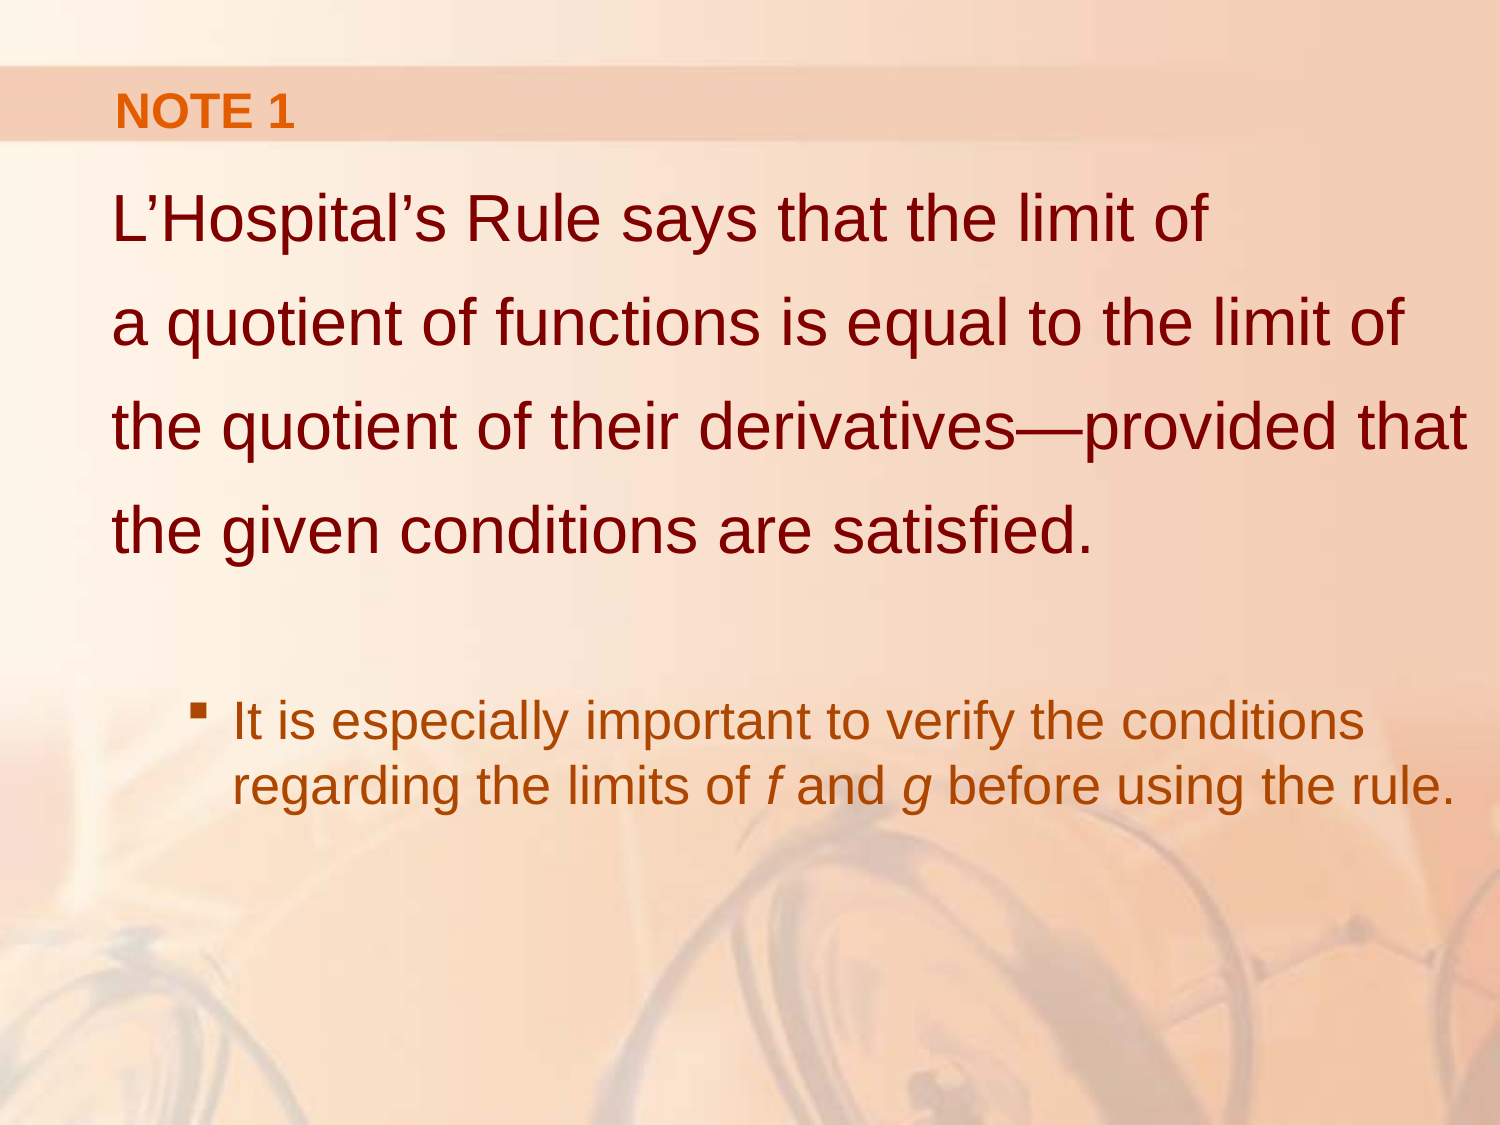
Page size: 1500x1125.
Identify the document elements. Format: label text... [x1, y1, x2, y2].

list L’Hospital’s Rule says that the limit of a quotient of functions is equal to the limit of the quotient of their derivatives—provided that the given conditions are satisfied. It is especially important to verify the conditions regarding the limits of f and g before using the rule. [95, 142, 1500, 1107]
title NOTE 1 [99, 60, 976, 142]
picture [0, 0, 1500, 1125]
